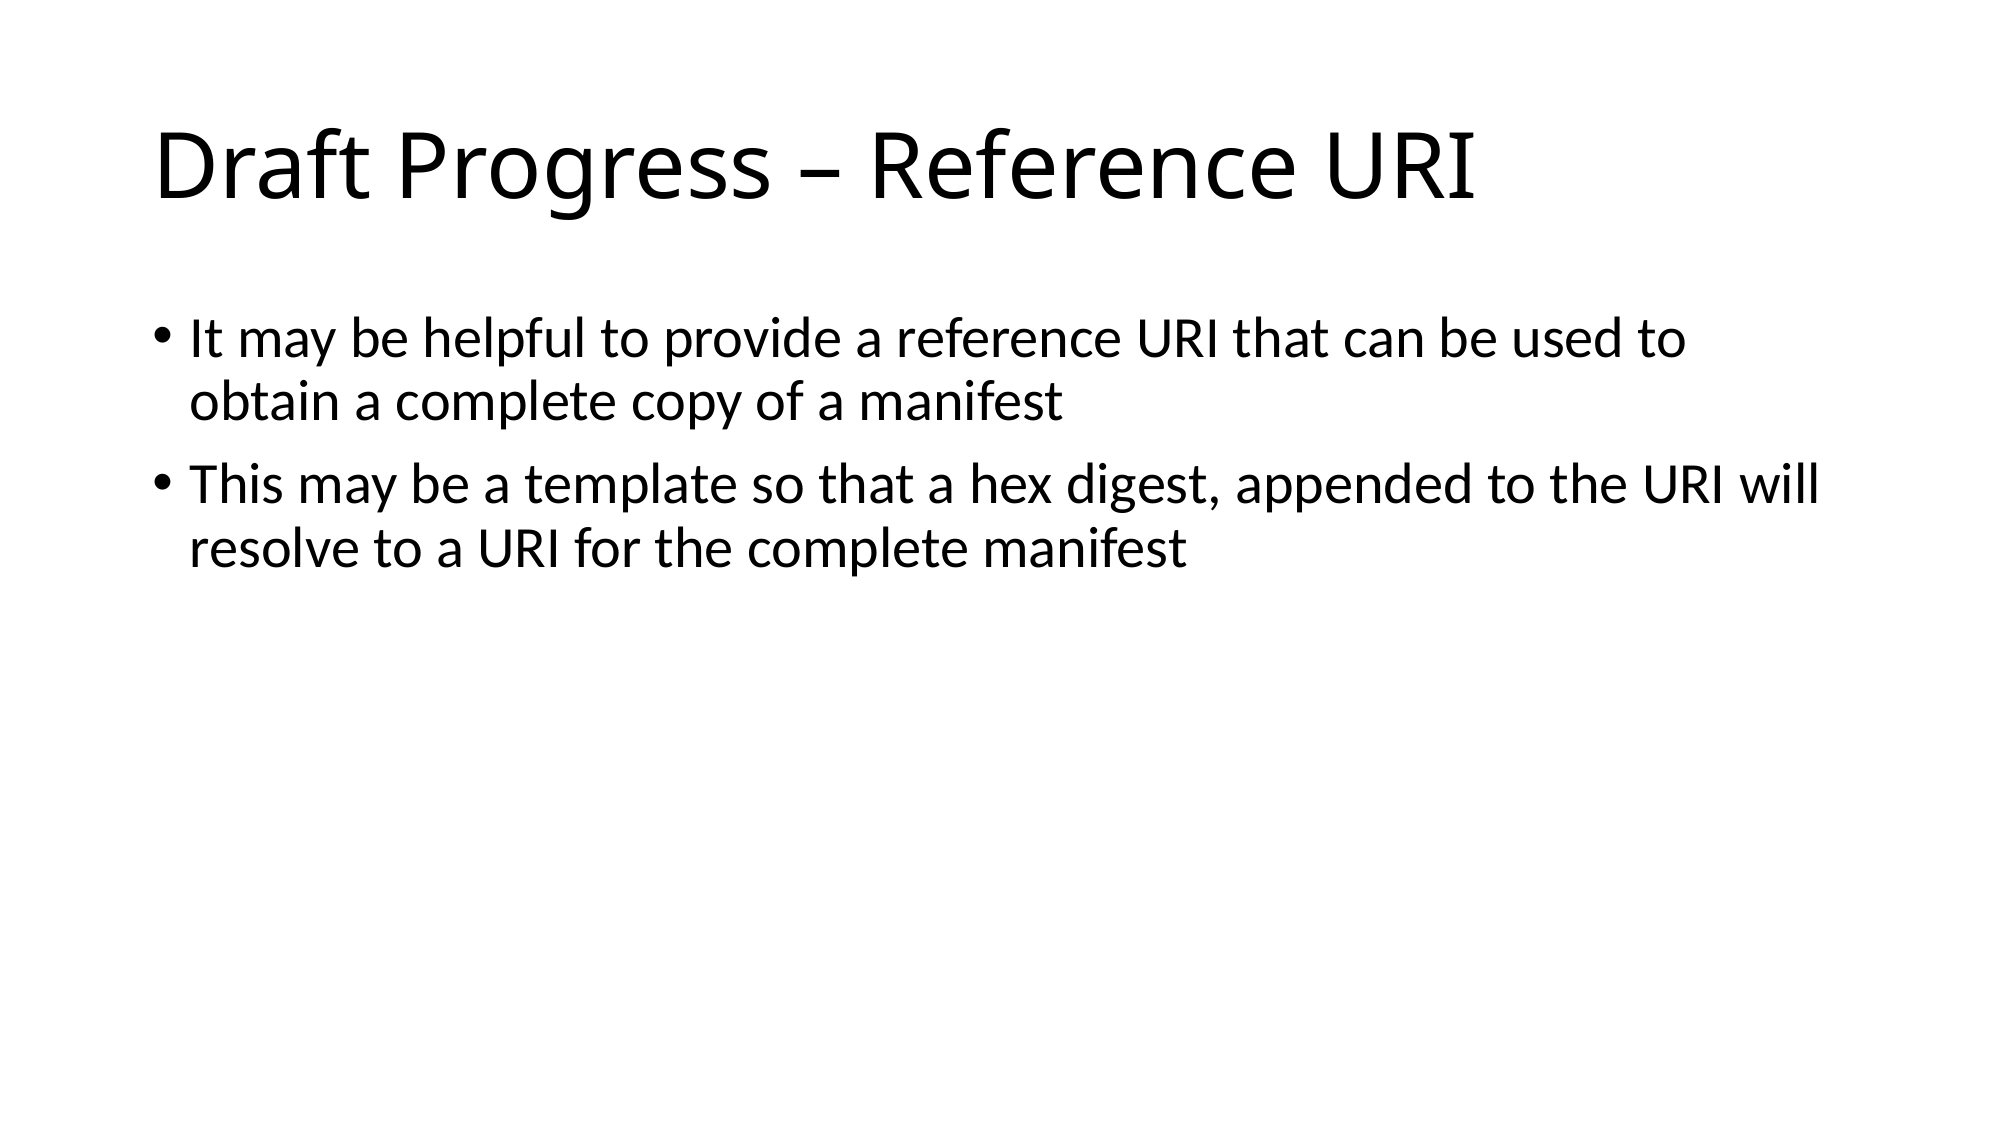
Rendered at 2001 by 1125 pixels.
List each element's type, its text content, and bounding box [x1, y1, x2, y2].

list It may be helpful to provide a reference URI that can be used to obtain a complete copy of a manifest This may be a template so that a hex digest, appended to the URI will resolve to a URI for the complete manifest [137, 299, 1863, 1014]
title Draft Progress – Reference URI [137, 59, 1863, 278]
